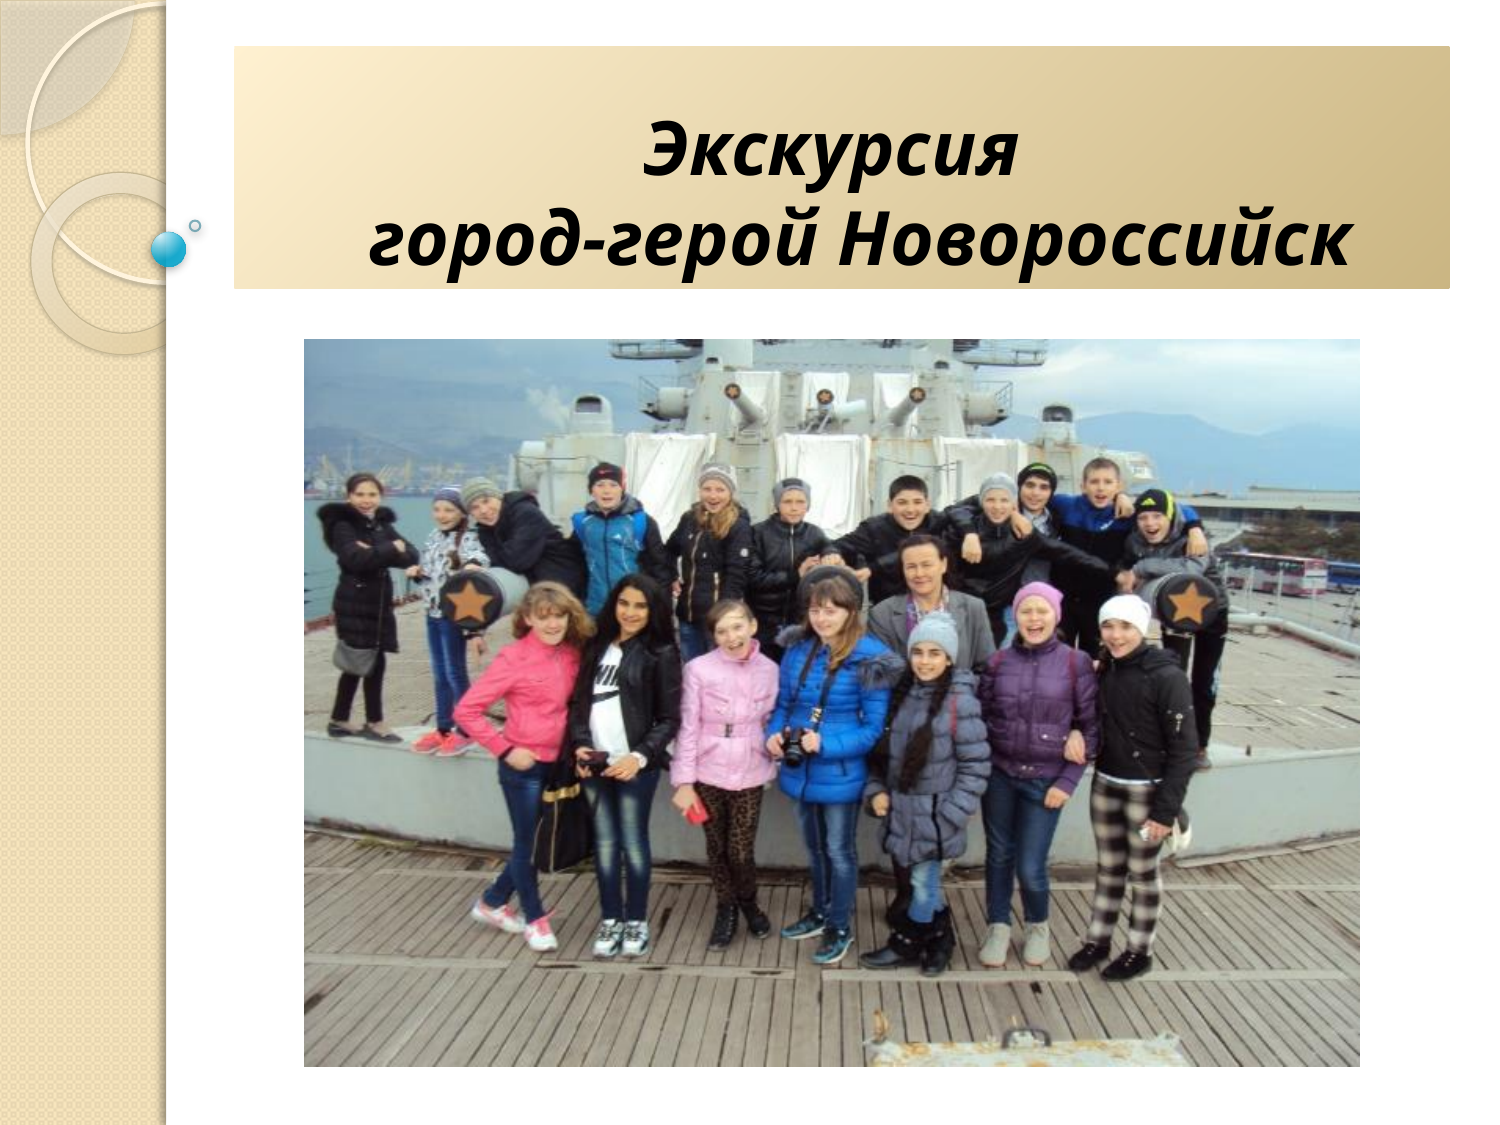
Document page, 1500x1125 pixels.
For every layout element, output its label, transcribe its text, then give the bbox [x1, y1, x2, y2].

picture [304, 339, 1360, 1067]
title Экскурсия город-герой Новороссийск [234, 46, 1450, 289]
